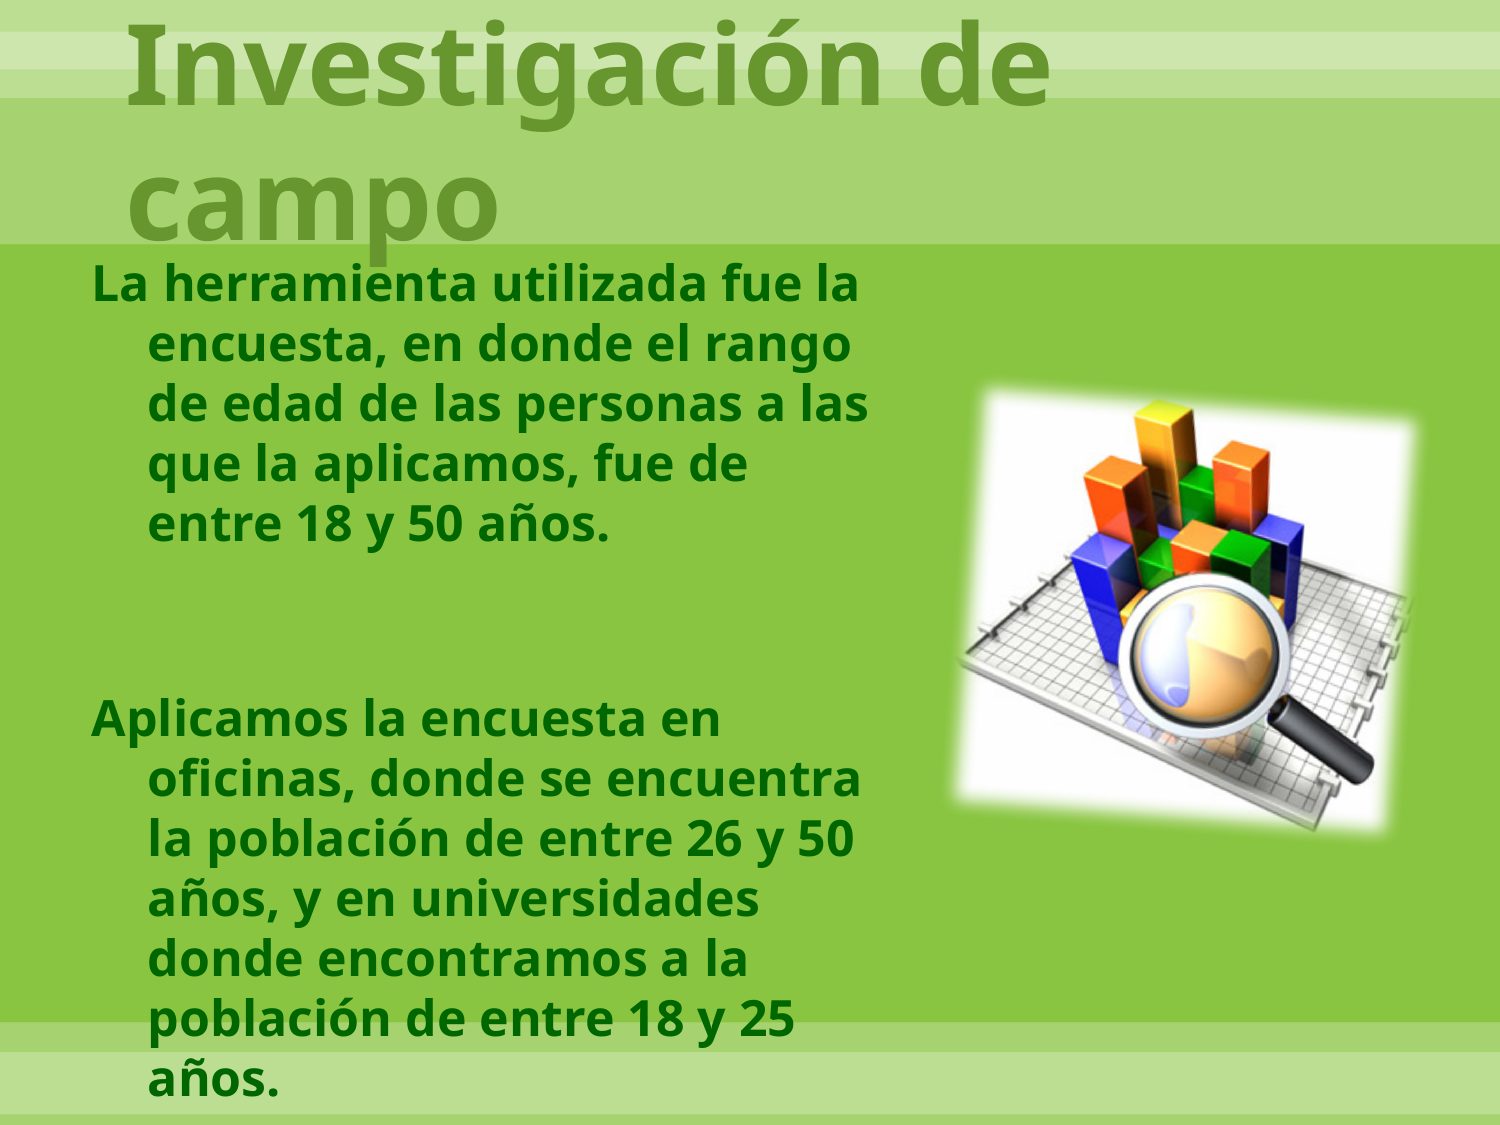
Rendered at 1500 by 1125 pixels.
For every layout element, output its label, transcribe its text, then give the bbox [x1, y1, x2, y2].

list La herramienta utilizada fue la encuesta, en donde el rango de edad de las personas a las que la aplicamos, fue de entre 18 y 50 años. Aplicamos la encuesta en oficinas, donde se encuentra la población de entre 26 y 50 años, y en universidades donde encontramos a la población de entre 18 y 25 años. [76, 243, 904, 1012]
picture [0, 0, 1500, 1125]
title Investigación de campo [110, 30, 1390, 271]
